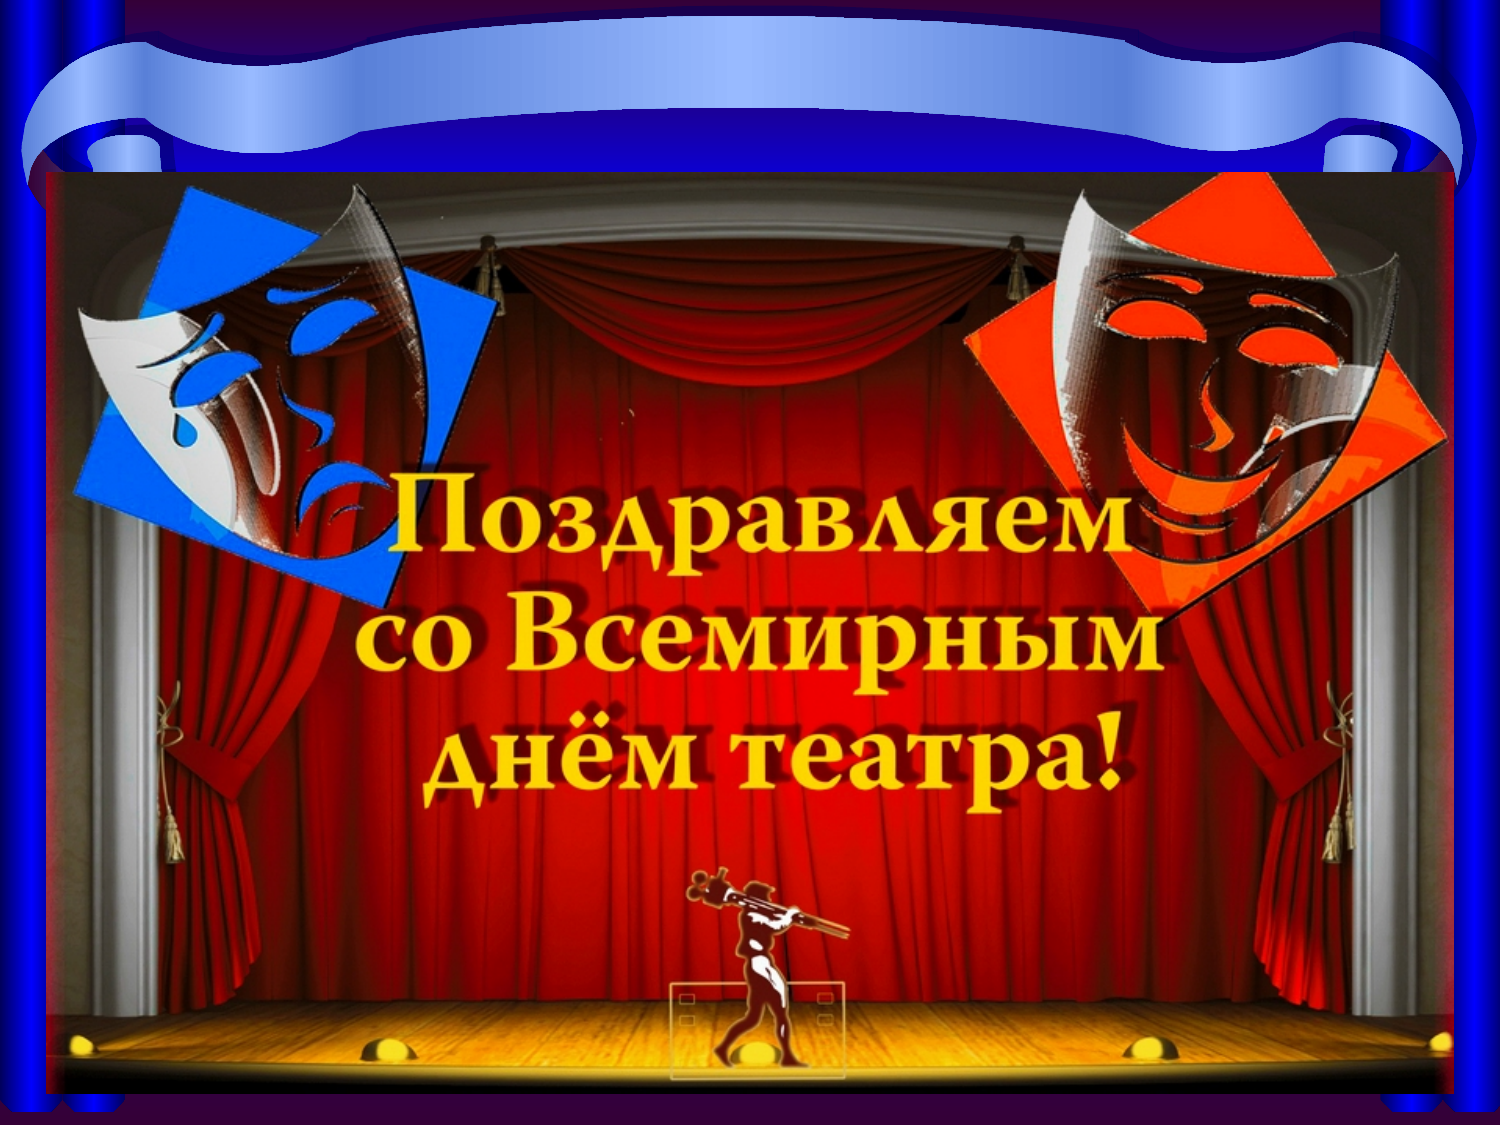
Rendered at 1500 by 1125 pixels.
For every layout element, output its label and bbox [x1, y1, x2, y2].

picture [46, 172, 1454, 1095]
